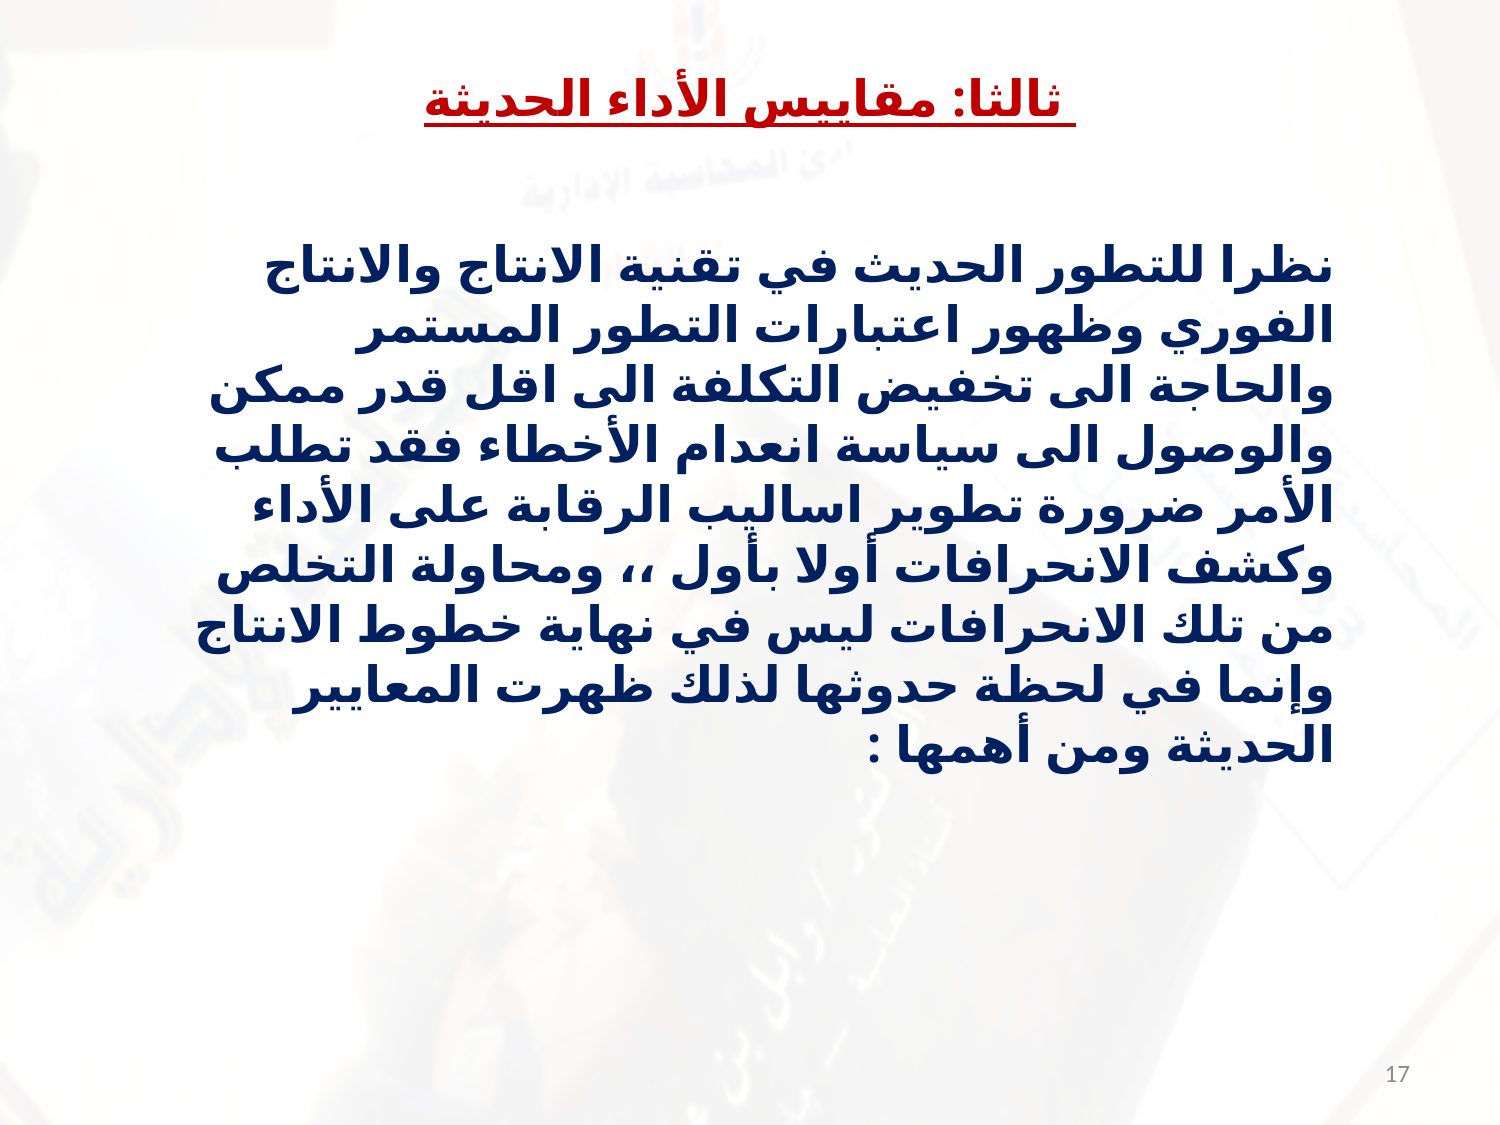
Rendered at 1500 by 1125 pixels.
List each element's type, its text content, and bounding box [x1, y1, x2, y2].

list نظرا للتطور الحديث في تقنية الانتاج والانتاج الفوري وظهور اعتبارات التطور المستمر والحاجة الى تخفيض التكلفة الى اقل قدر ممكن والوصول الى سياسة انعدام الأخطاء فقد تطلب الأمر ضرورة تطوير اساليب الرقابة على الأداء وكشف الانحرافات أولا بأول ،، ومحاولة التخلص من تلك الانحرافات ليس في نهاية خطوط الانتاج وإنما في لحظة حدوثها لذلك ظهرت المعايير الحديثة ومن أهمها : [162, 224, 1425, 1075]
title ثالثا: مقاييس الأداء الحديثة [75, 24, 1425, 168]
slide_number 17 [1074, 1042, 1425, 1103]
